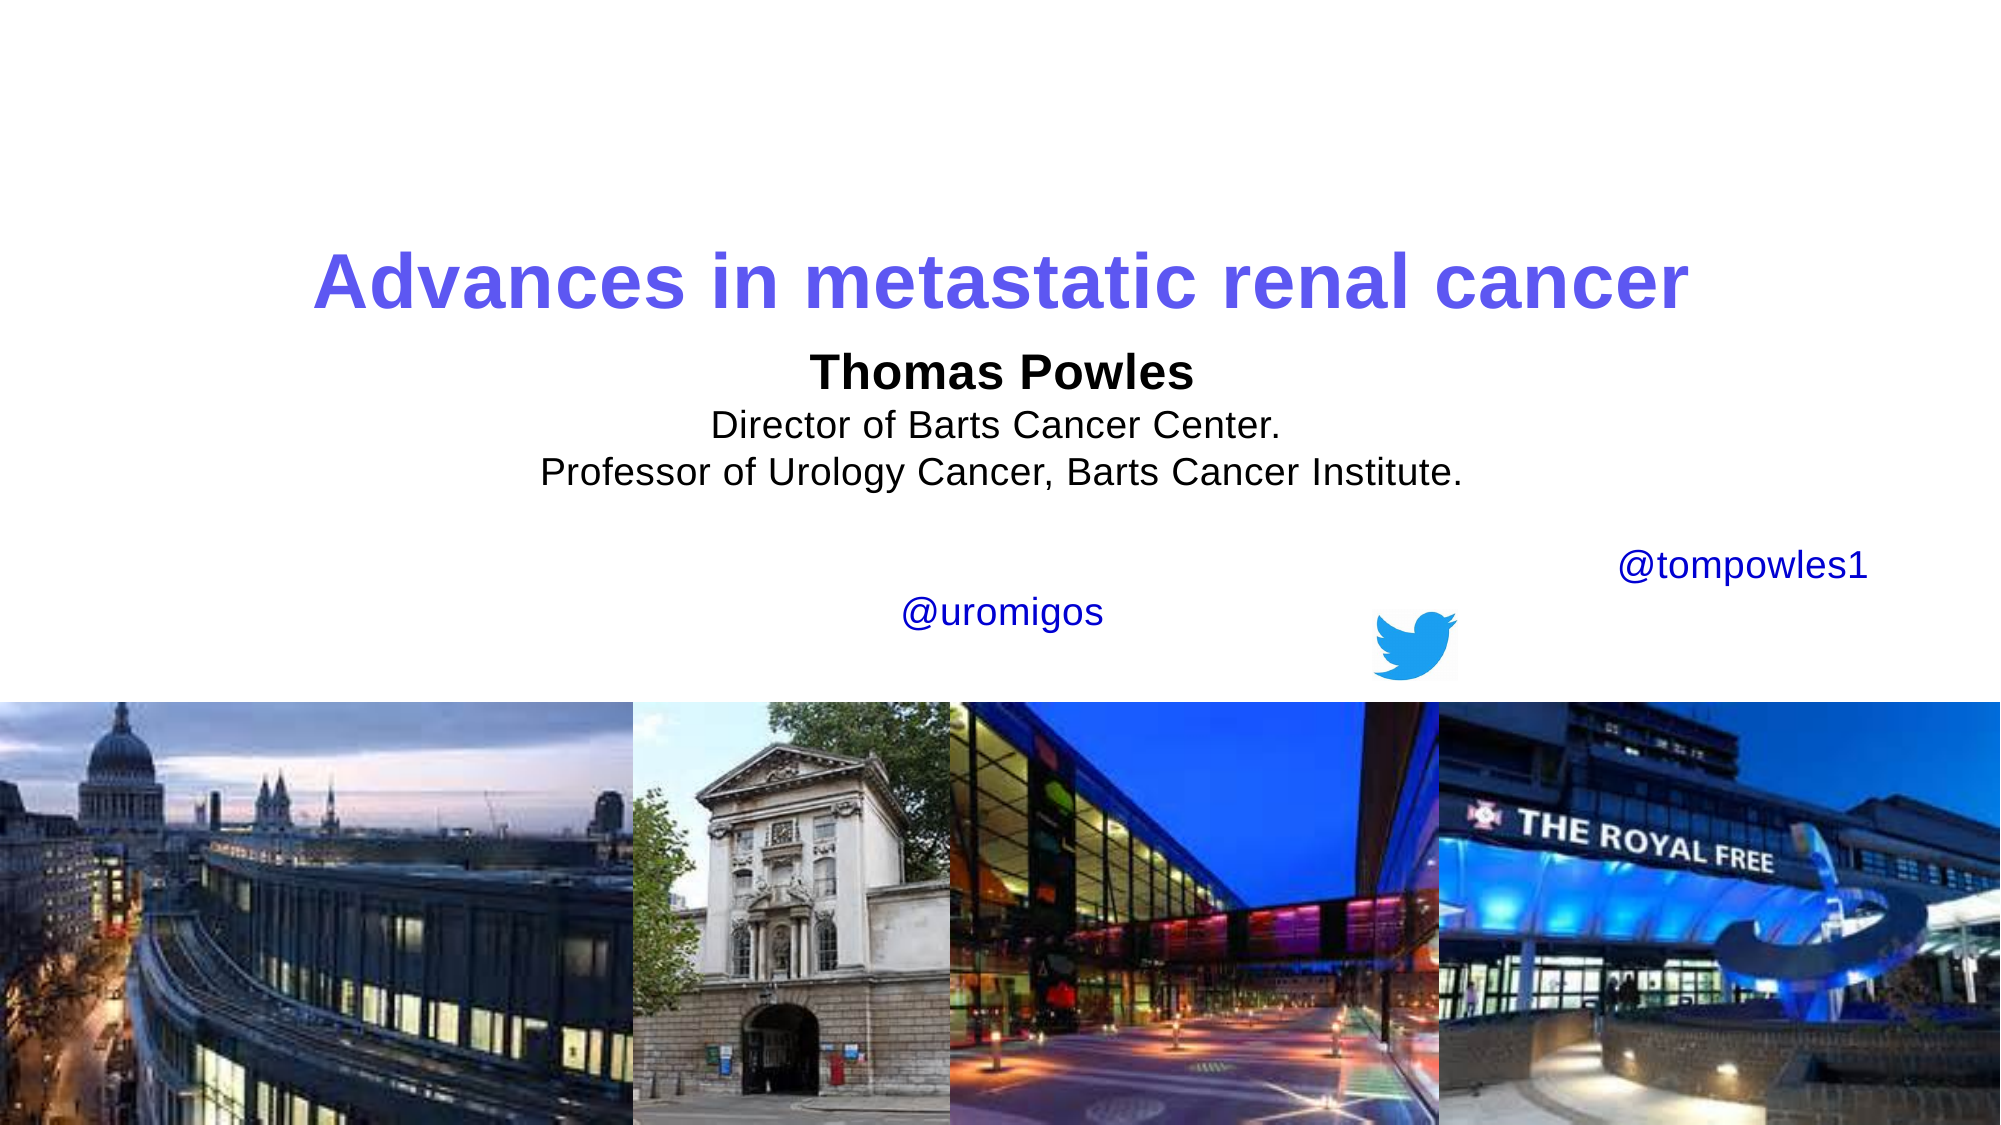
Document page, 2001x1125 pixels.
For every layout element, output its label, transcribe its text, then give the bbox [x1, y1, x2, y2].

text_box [0, 702, 2000, 1125]
list Thomas Powles Director of Barts Cancer Center. Professor of Urology Cancer, Barts Cancer Institute. @tompowles1 @uromigos [51, 333, 1953, 701]
picture [1371, 608, 1458, 681]
title Advances in metastatic renal cancer [51, 162, 1953, 333]
